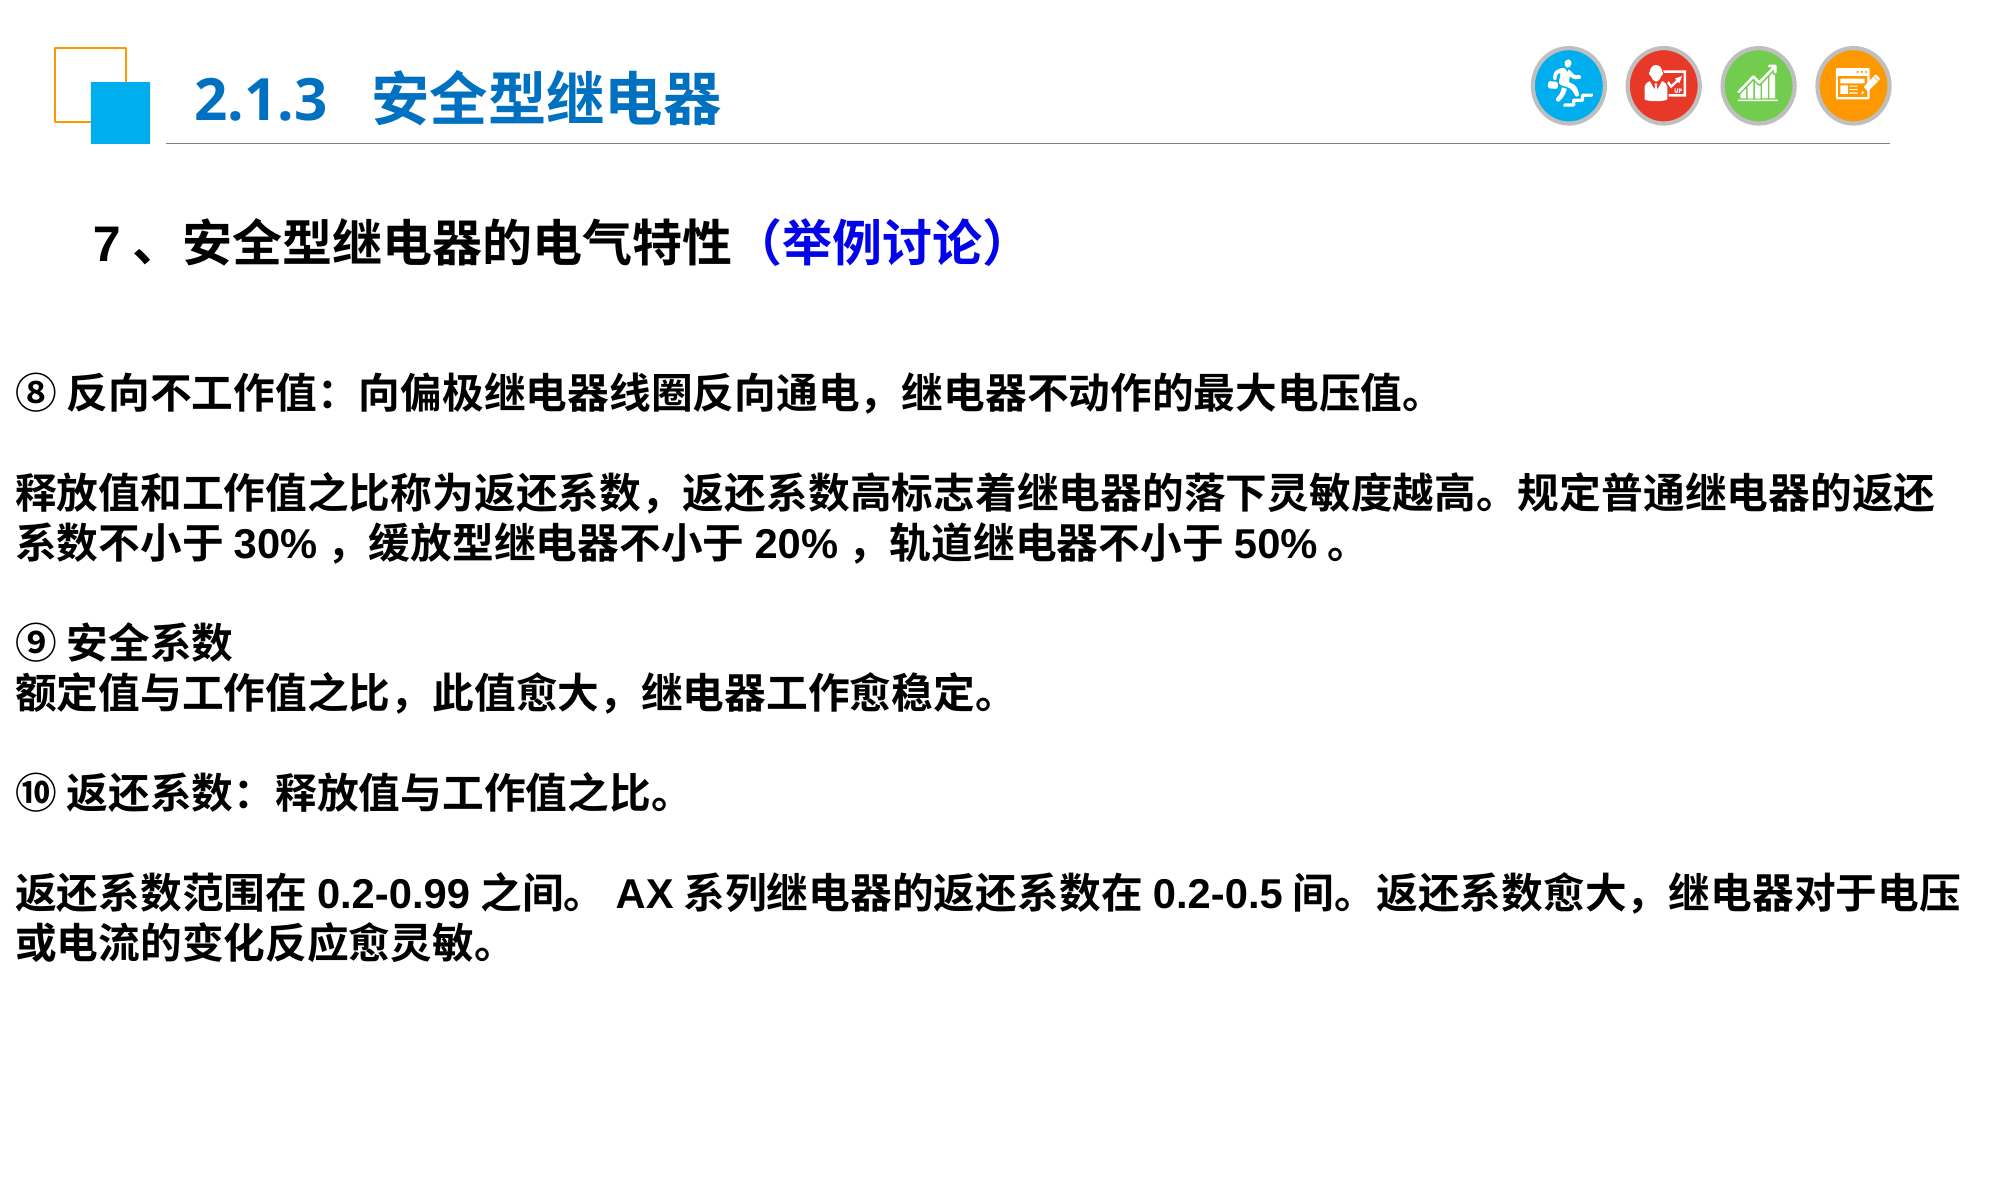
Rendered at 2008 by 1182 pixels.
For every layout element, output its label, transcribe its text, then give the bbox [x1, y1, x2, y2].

text_box 2.1.3 安全型继电器 [174, 51, 743, 142]
text_box 7、安全型继电器的电气特性（举例讨论） [78, 203, 1379, 279]
text_box ⑧反向不工作值：向偏极继电器线圈反向通电，继电器不动作的最大电压值。 释放值和工作值之比称为返还系数，返还系数高标志着继电器的落下灵敏度越高。规定普通继电器的返还系数不小于30%，缓放型继电器不小于20%，轨道继电器不小于50%。 ⑨安全系数 额定值与工作值之比，此值愈大，继电器工作愈稳定。 ⑩返还系数：释放值与工作值之比。 返还系数范围在0.2-0.99之间。AX系列继电器的返还系数在0.2-0.5间。返还系数愈大，继电器对于电压或电流的变化反应愈灵敏。 [0, 359, 1977, 975]
